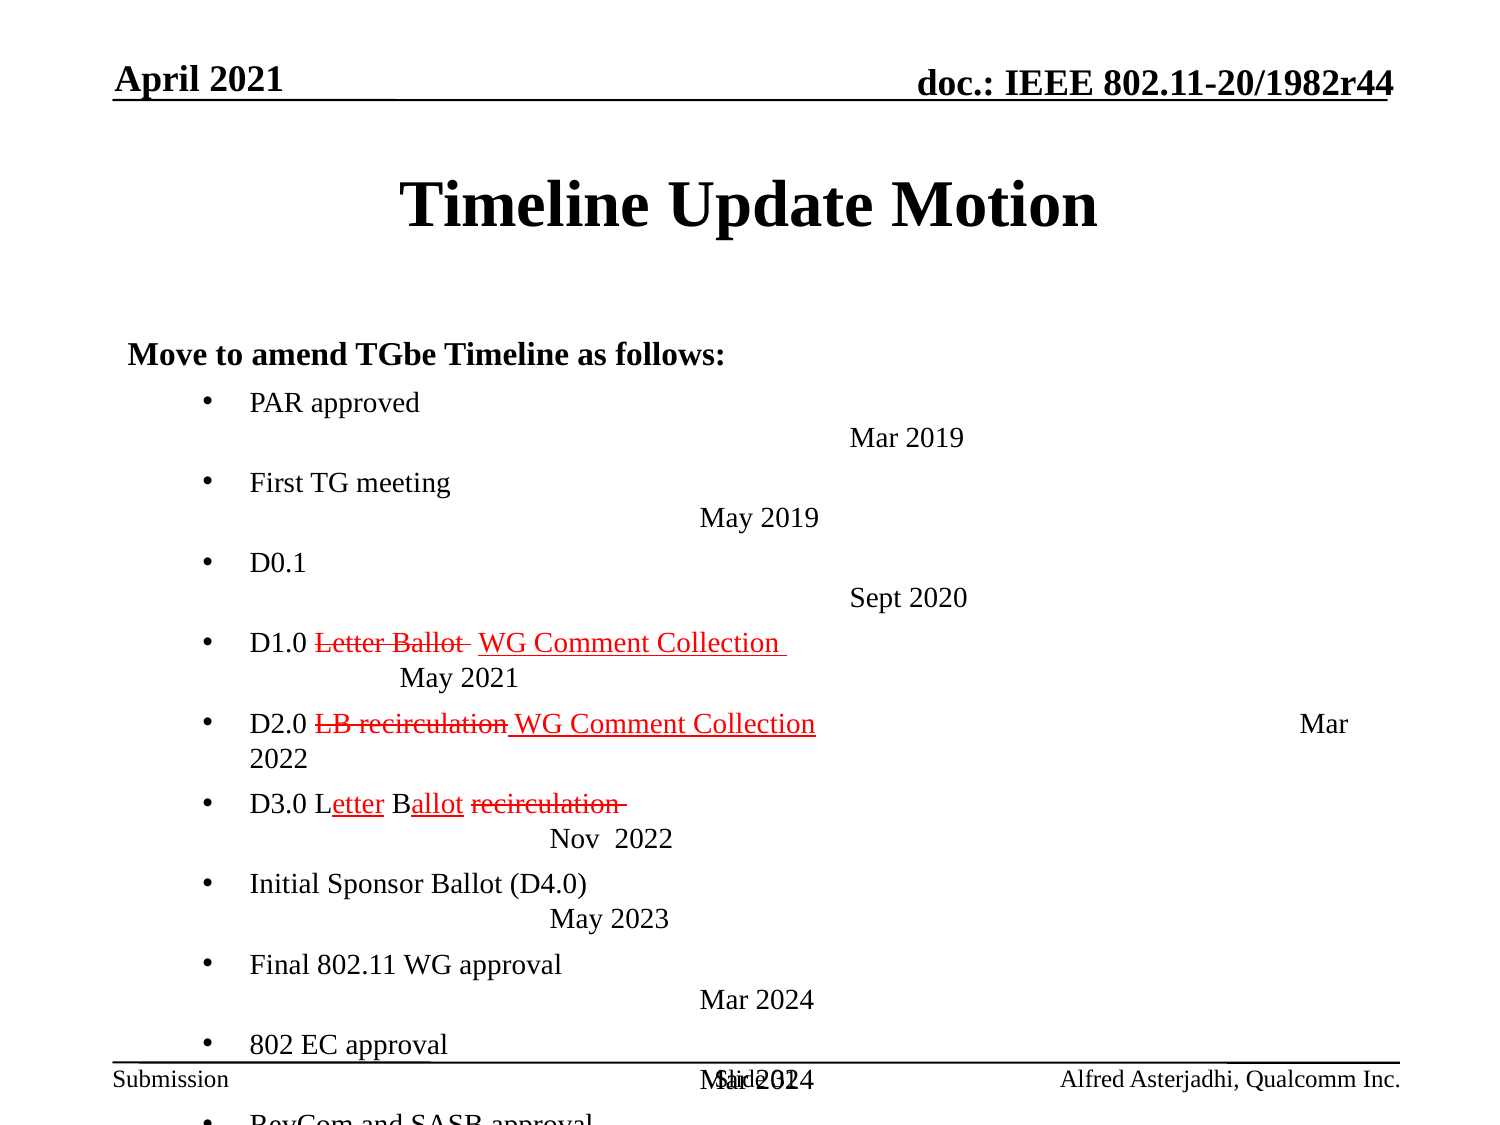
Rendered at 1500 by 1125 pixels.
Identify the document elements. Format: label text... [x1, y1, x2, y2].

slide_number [114, 54, 423, 100]
slide_number Slide 31 [712, 1061, 800, 1123]
title Timeline Update Motion [112, 112, 1388, 288]
footer Alfred Asterjadhi, Qualcomm Inc. [878, 1061, 1402, 1093]
list Move to amend TGbe Timeline as follows: PAR approved Mar 2019 First TG meeting May 2019 D0.1 Sept 2020 D1.0 Letter Ballot WG Comment Collection May 2021 D2.0 LB recirculation WG Comment Collection Mar 2022 D3.0 Letter Ballot recirculation Nov 2022 Initial Sponsor Ballot (D4.0) May 2023 Final 802.11 WG approval Mar 2024 802 EC approval Mar 2024 RevCom and SASB approval May 2024 Move: Bin Tian Second: Matthew Fischer Discussion: Minor discussion on whether motion number is needed. Not necessary. Result: Approved with unanimous consent. [112, 324, 1388, 1063]
